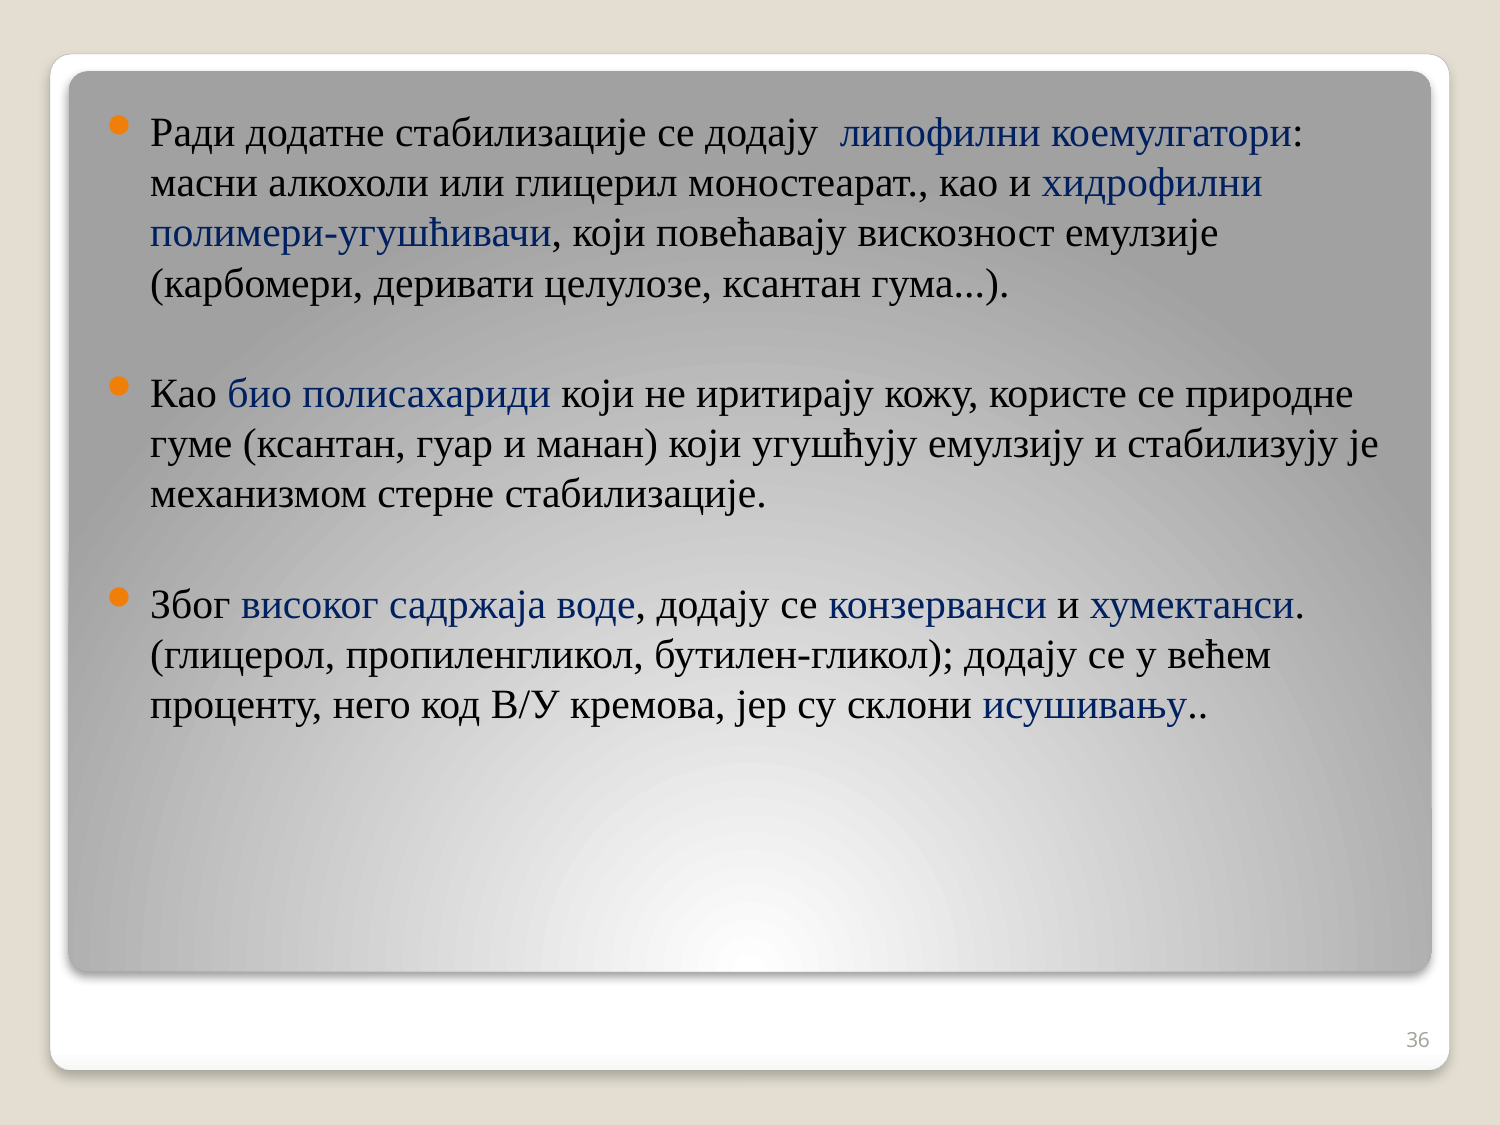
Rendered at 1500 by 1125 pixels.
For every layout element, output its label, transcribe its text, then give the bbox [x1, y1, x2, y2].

slide_number 36 [1369, 1002, 1445, 1063]
list Ради додатне стабилизације се додају липофилни коемулгатори: масни алкохоли или глицерил моностеарат., као и хидрофилни полимери-угушћивачи, који повећавају вискозност емулзије (карбомери, деривати целулозе, ксантан гума...). Као био полисахариди који не иритирају кожу, користе се природне гуме (ксантан, гуар и манан) који угушћују емулзију и стабилизују је механизмом стерне стабилизације. Због високог садржаја воде, додају се конзерванси и хумектанси. (глицерол, пропиленгликол, бутилен-гликол); додају се у већем проценту, него код В/У кремова, јер су склони исушивању.. [76, 90, 1436, 1047]
